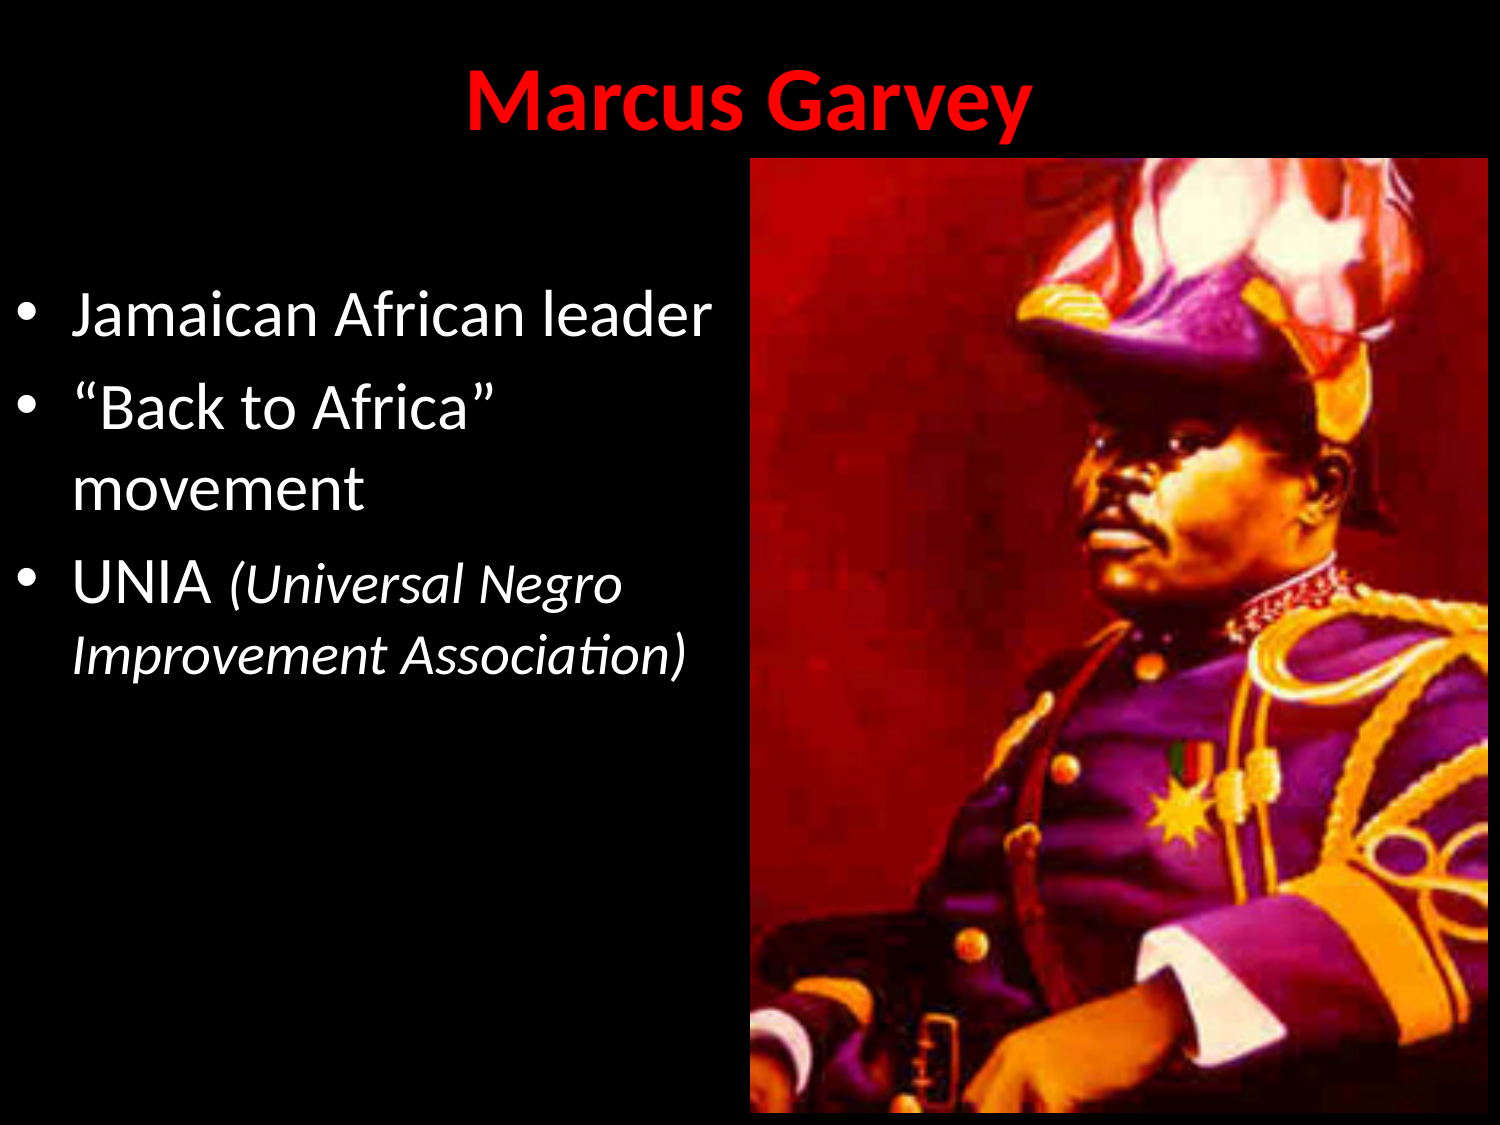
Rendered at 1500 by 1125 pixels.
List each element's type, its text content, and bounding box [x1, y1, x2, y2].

list Jamaican African leader “Back to Africa” movement UNIA (Universal Negro Improvement Association) [0, 262, 744, 1005]
title Marcus Garvey [75, 0, 1425, 188]
picture [749, 158, 1488, 1113]
